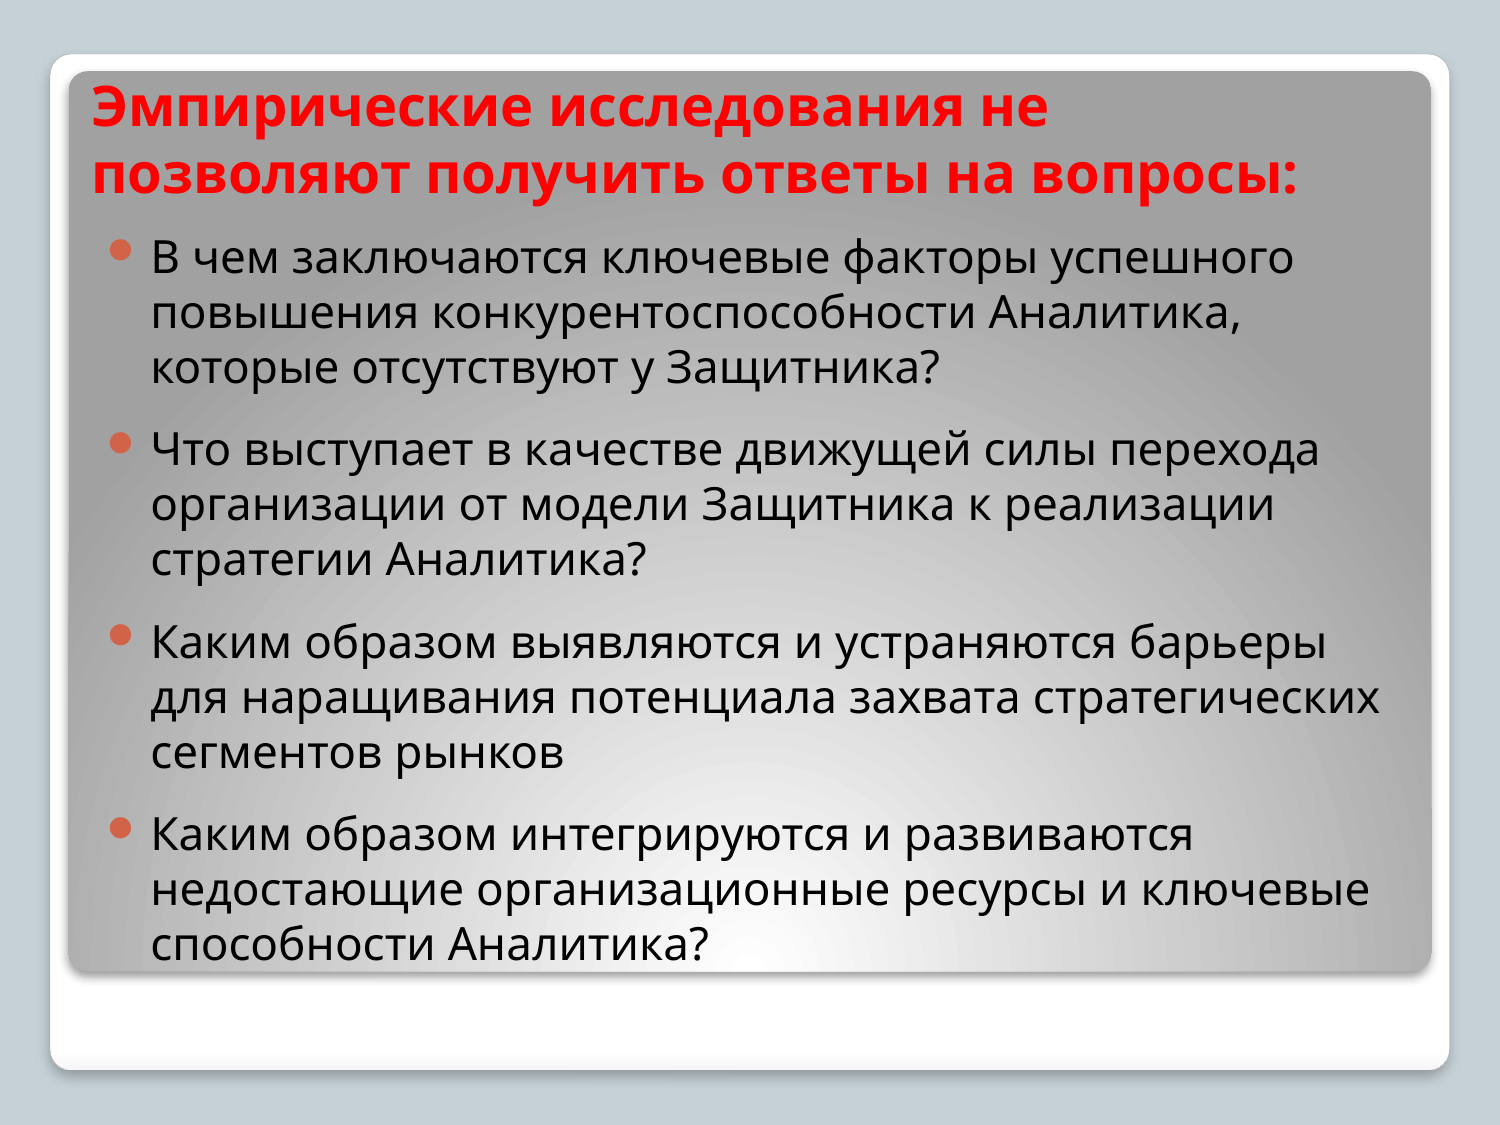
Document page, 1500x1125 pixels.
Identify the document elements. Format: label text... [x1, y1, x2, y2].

list В чем заключаются ключевые факторы успешного повышения конкурентоспособности Аналитика, которые отсутствуют у Защитника? Что выступает в качестве движущей силы перехода организации от модели Защитника к реализации стратегии Аналитика? Каким образом выявляются и устраняются барьеры для наращивания потенциала захвата стратегических сегментов рынков Каким образом интегрируются и развиваются недостающие организационные ресурсы и ключевые способности Аналитика? [76, 212, 1424, 976]
title Эмпирические исследования не позволяют получить ответы на вопросы: [76, 62, 1375, 212]
